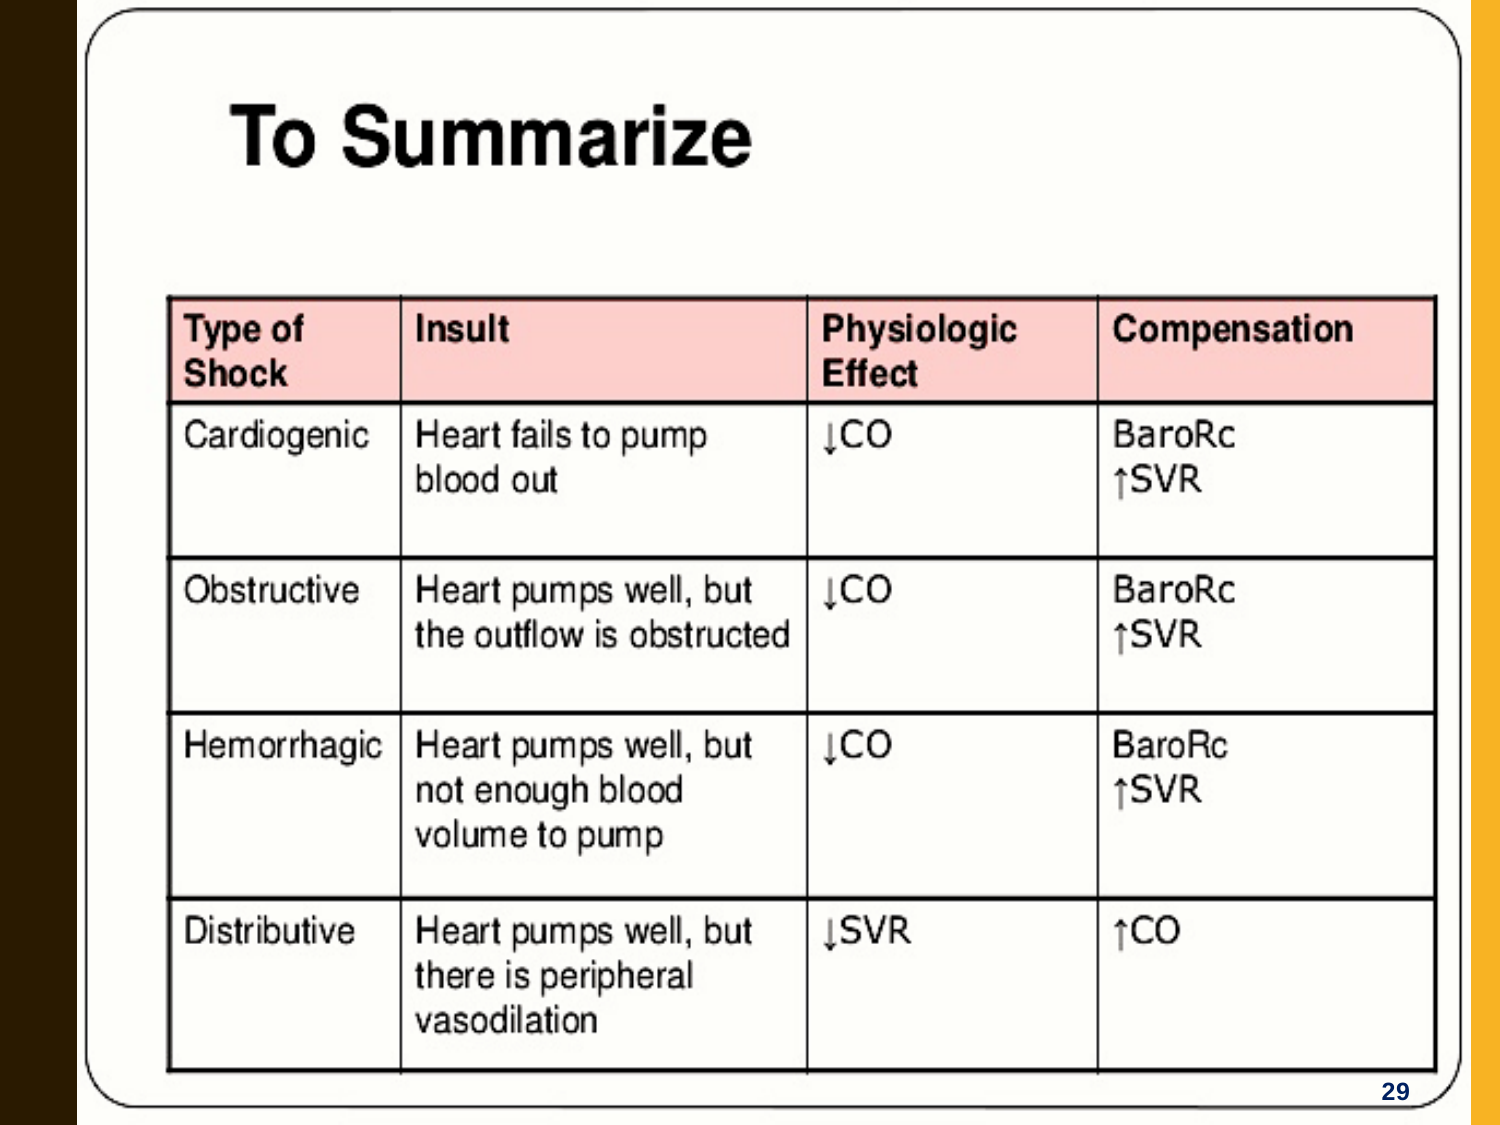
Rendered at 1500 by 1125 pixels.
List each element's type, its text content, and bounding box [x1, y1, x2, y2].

text_box [77, 0, 1471, 1125]
text_box 29 [1379, 1075, 1413, 1106]
